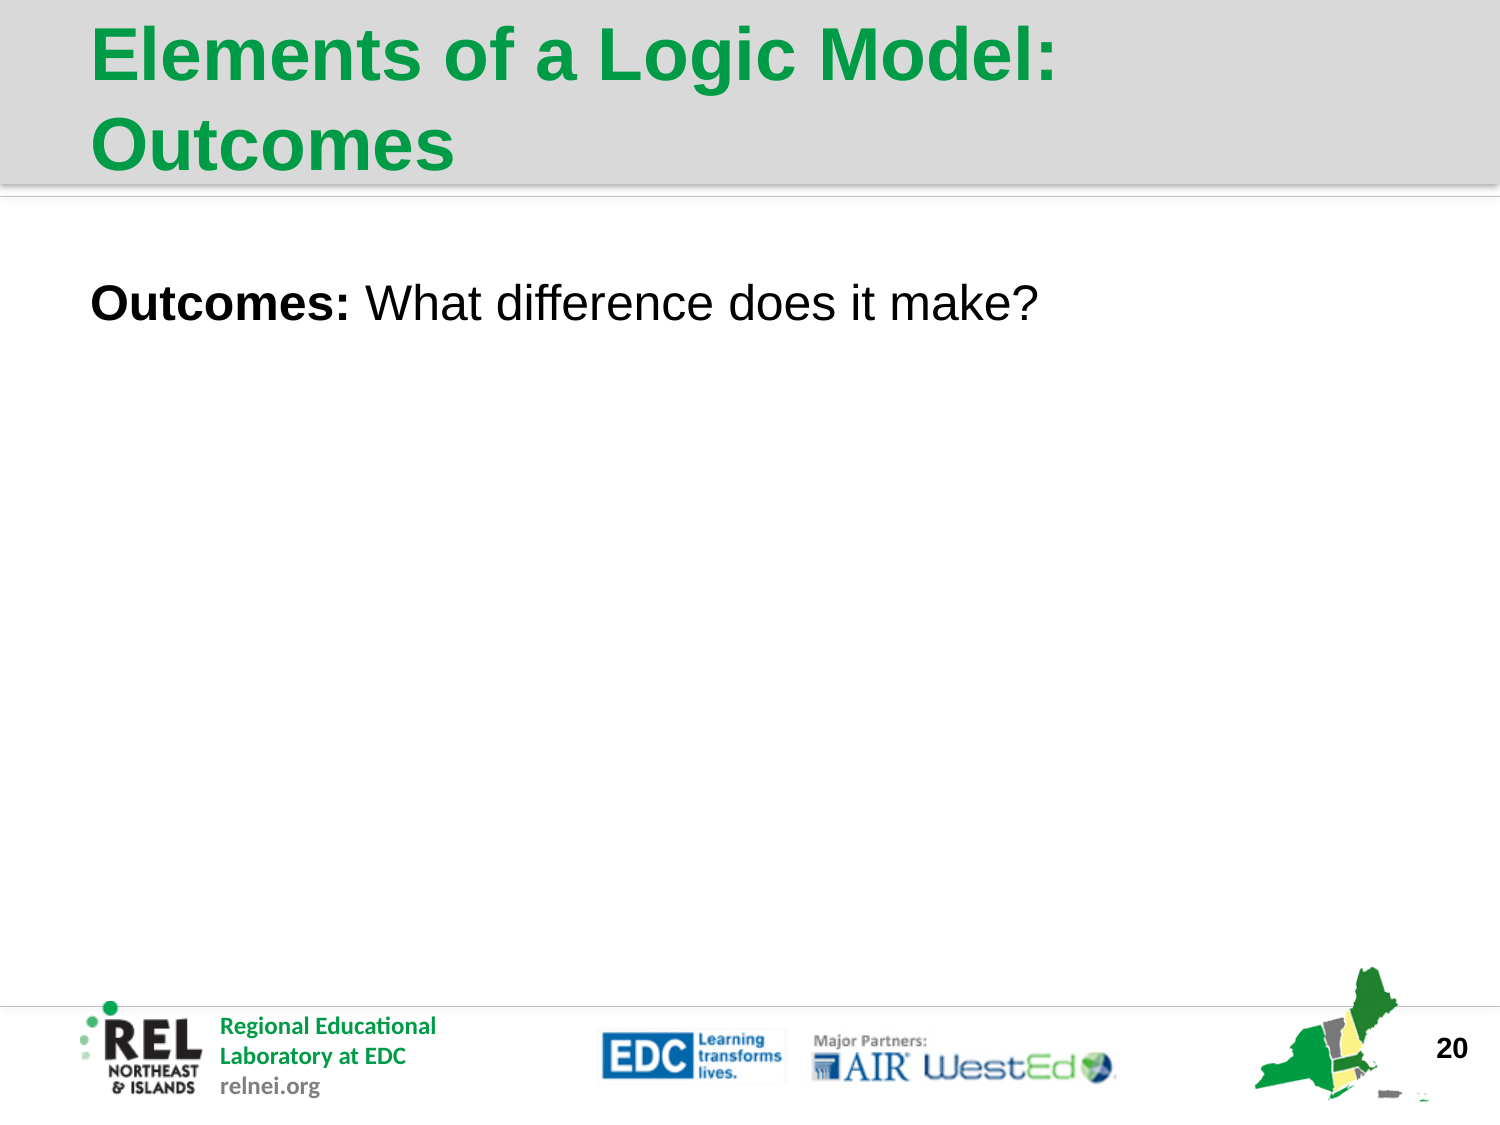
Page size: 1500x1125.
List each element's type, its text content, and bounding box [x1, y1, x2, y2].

picture [594, 1028, 1138, 1091]
picture [80, 1001, 227, 1108]
title Elements of a Logic Model: Outcomes [75, 25, 1425, 165]
list Outcomes: What difference does it make? [75, 262, 1425, 982]
picture [1245, 964, 1442, 1103]
slide_number 20 [1392, 1017, 1484, 1077]
